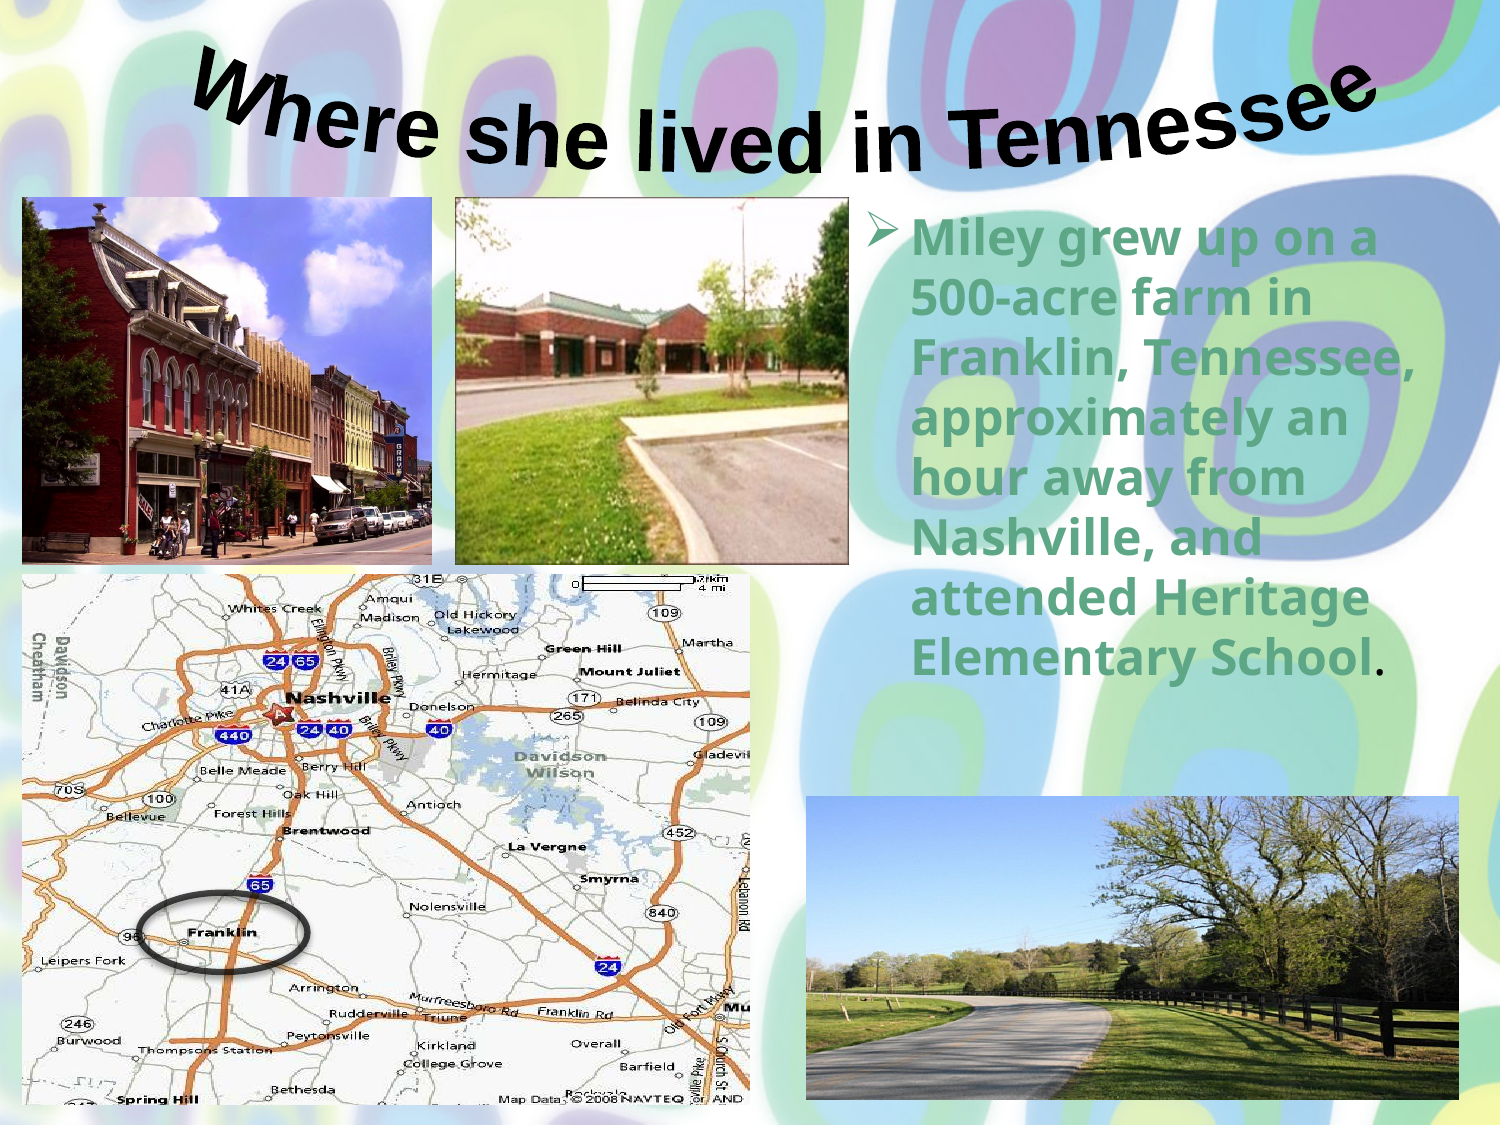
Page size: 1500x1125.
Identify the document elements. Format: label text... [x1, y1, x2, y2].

text_box Miley grew up on a 500-acre farm in Franklin, Tennessee, approximately an hour away from Nashville, and attended Heritage Elementary School. [848, 197, 1459, 693]
picture [0, 0, 1500, 1125]
